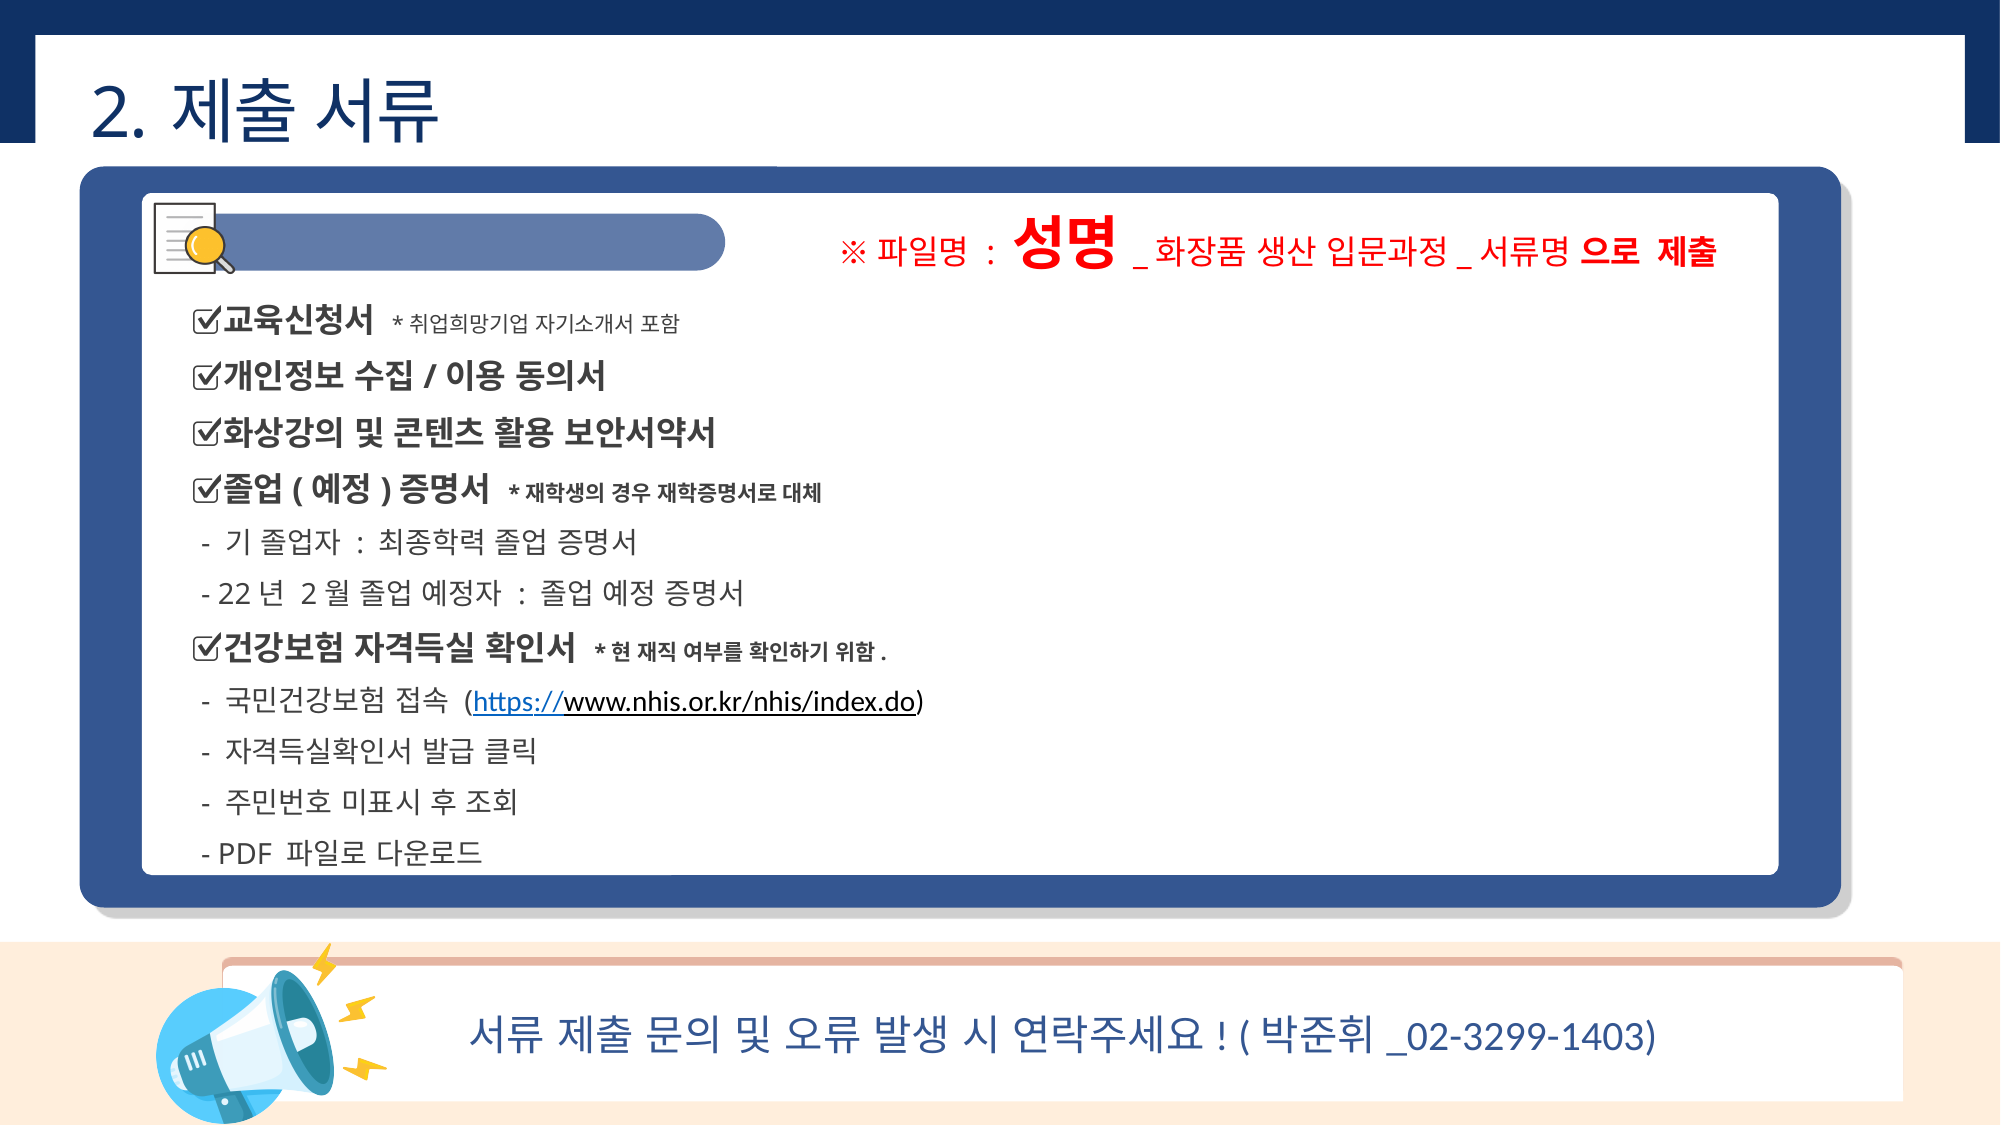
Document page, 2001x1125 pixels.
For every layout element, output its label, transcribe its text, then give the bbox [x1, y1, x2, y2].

picture [0, 0, 2000, 941]
text_box 서류 제출 문의 및 오류 발생 시 연락주세요! (박준휘_02-3299-1403) [387, 964, 1905, 1102]
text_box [79, 59, 469, 161]
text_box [141, 191, 726, 286]
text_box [79, 166, 1842, 908]
text_box [0, 941, 2001, 1125]
picture [156, 943, 387, 1124]
